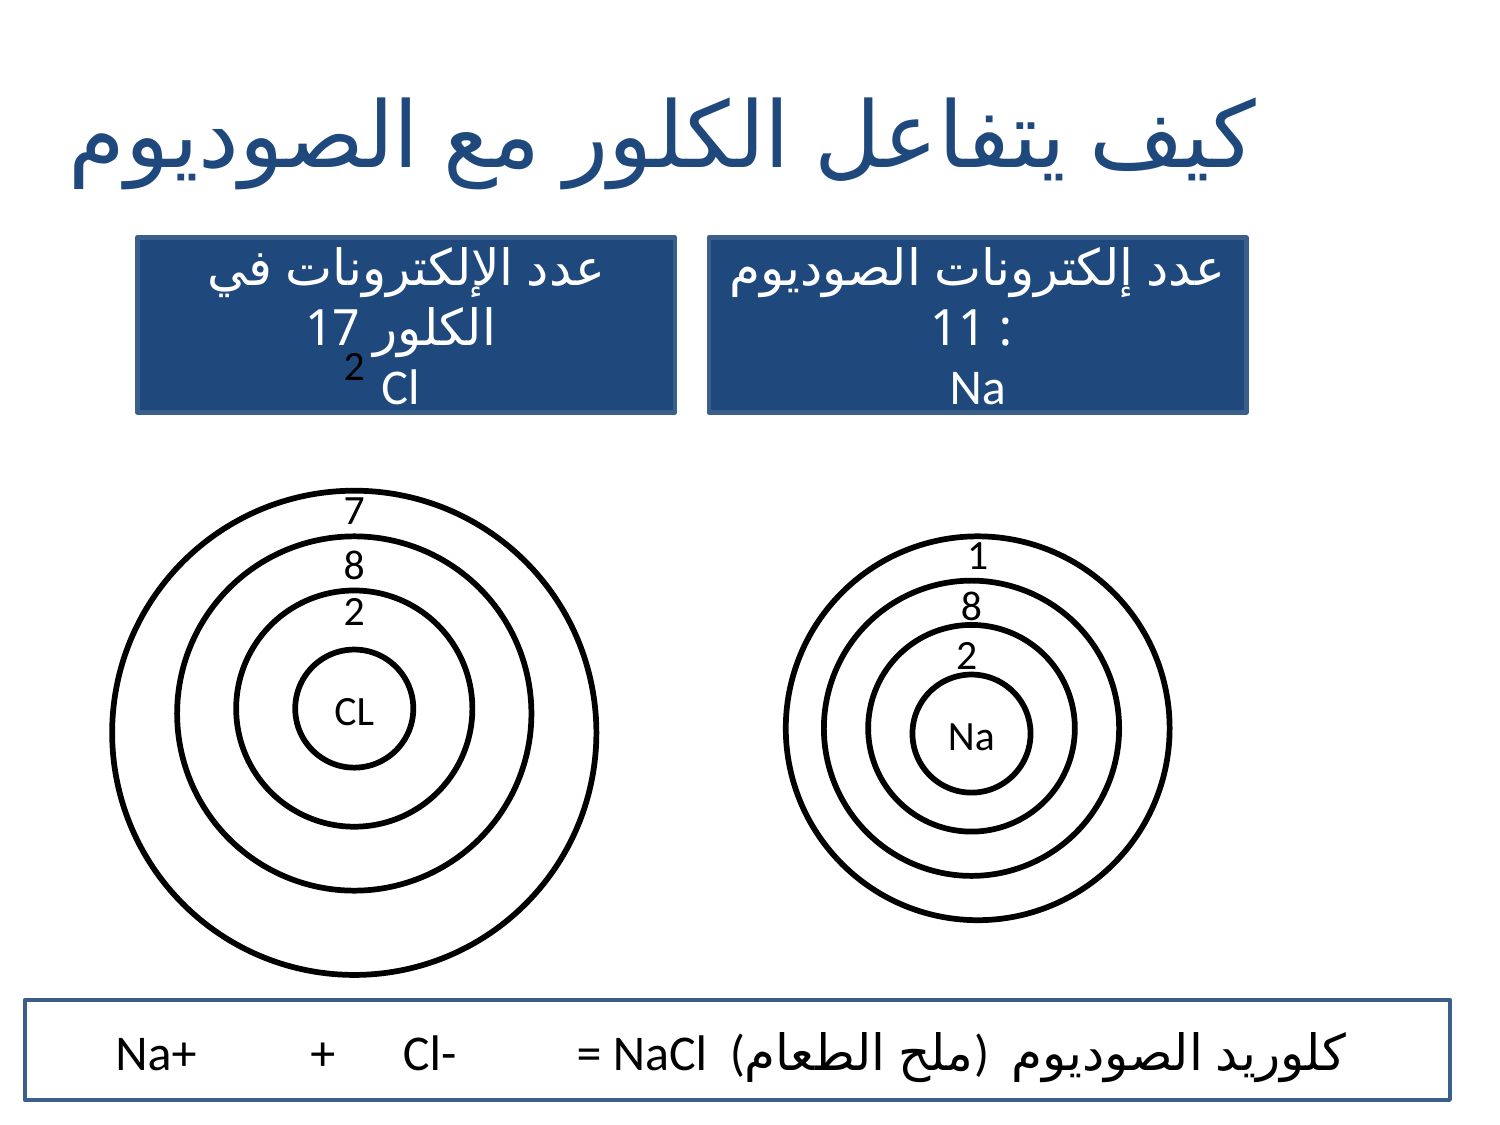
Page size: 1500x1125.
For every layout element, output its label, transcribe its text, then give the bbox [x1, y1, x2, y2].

text_box عدد إلكترونات الصوديوم : 11 Na [707, 235, 1249, 415]
text_box 8 [821, 578, 1122, 879]
title كيف يتفاعل الكلور مع الصوديوم [0, 37, 1350, 225]
text_box 1 [783, 534, 1172, 923]
text_box Na [910, 672, 1033, 795]
text_box عدد الإلكترونات في الكلور 17 Cl [135, 235, 677, 415]
text_box 2 8 [175, 534, 534, 893]
text_box Na+ + Cl- = NaCl (ملح الطعام) كلوريد الصوديوم [23, 998, 1452, 1102]
text_box 7 [110, 488, 599, 978]
text_box 2 [866, 622, 1077, 834]
